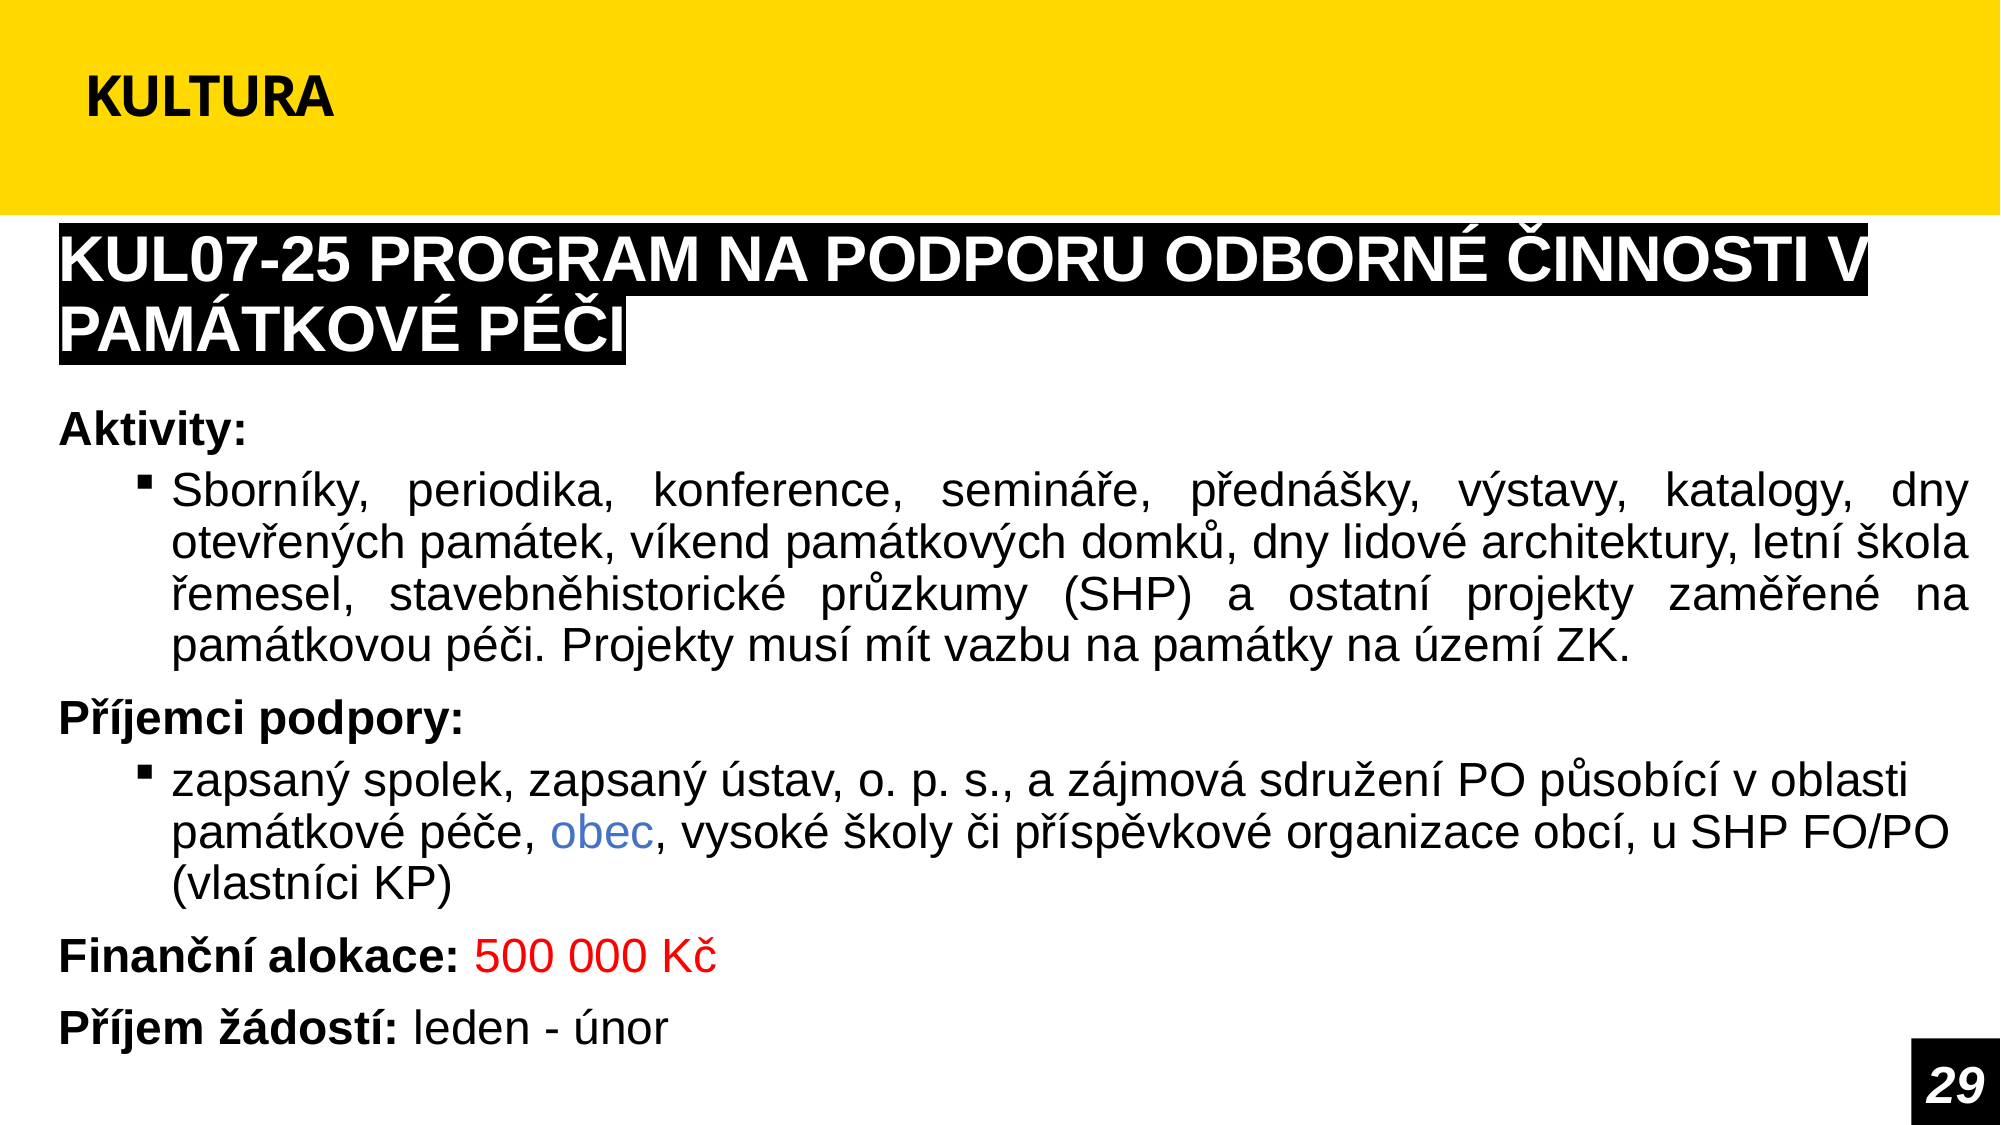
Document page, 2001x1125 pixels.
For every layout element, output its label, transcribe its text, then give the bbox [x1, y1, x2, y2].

list KUL07-25 PROGRAM NA PODPORU ODBORNÉ ČINNOSTI V PAMÁTKOVÉ PÉČI Aktivity: Sborníky, periodika, konference, semináře, přednášky, výstavy, katalogy, dny otevřených památek, víkend památkových domků, dny lidové architektury, letní škola řemesel, stavebněhistorické průzkumy (SHP) a ostatní projekty zaměřené na památkovou péči. Projekty musí mít vazbu na památky na území ZK. Příjemci podpory: zapsaný spolek, zapsaný ústav, o. p. s., a zájmová sdružení PO působící v oblasti památkové péče, obec, vysoké školy či příspěvkové organizace obcí, u SHP FO/PO (vlastníci KP) Finanční alokace: 500 000 Kč Příjem žádostí: leden - únor [0, 218, 2000, 1125]
slide_number 29 [1911, 1038, 2000, 1125]
title KULTURA [69, 60, 1918, 214]
